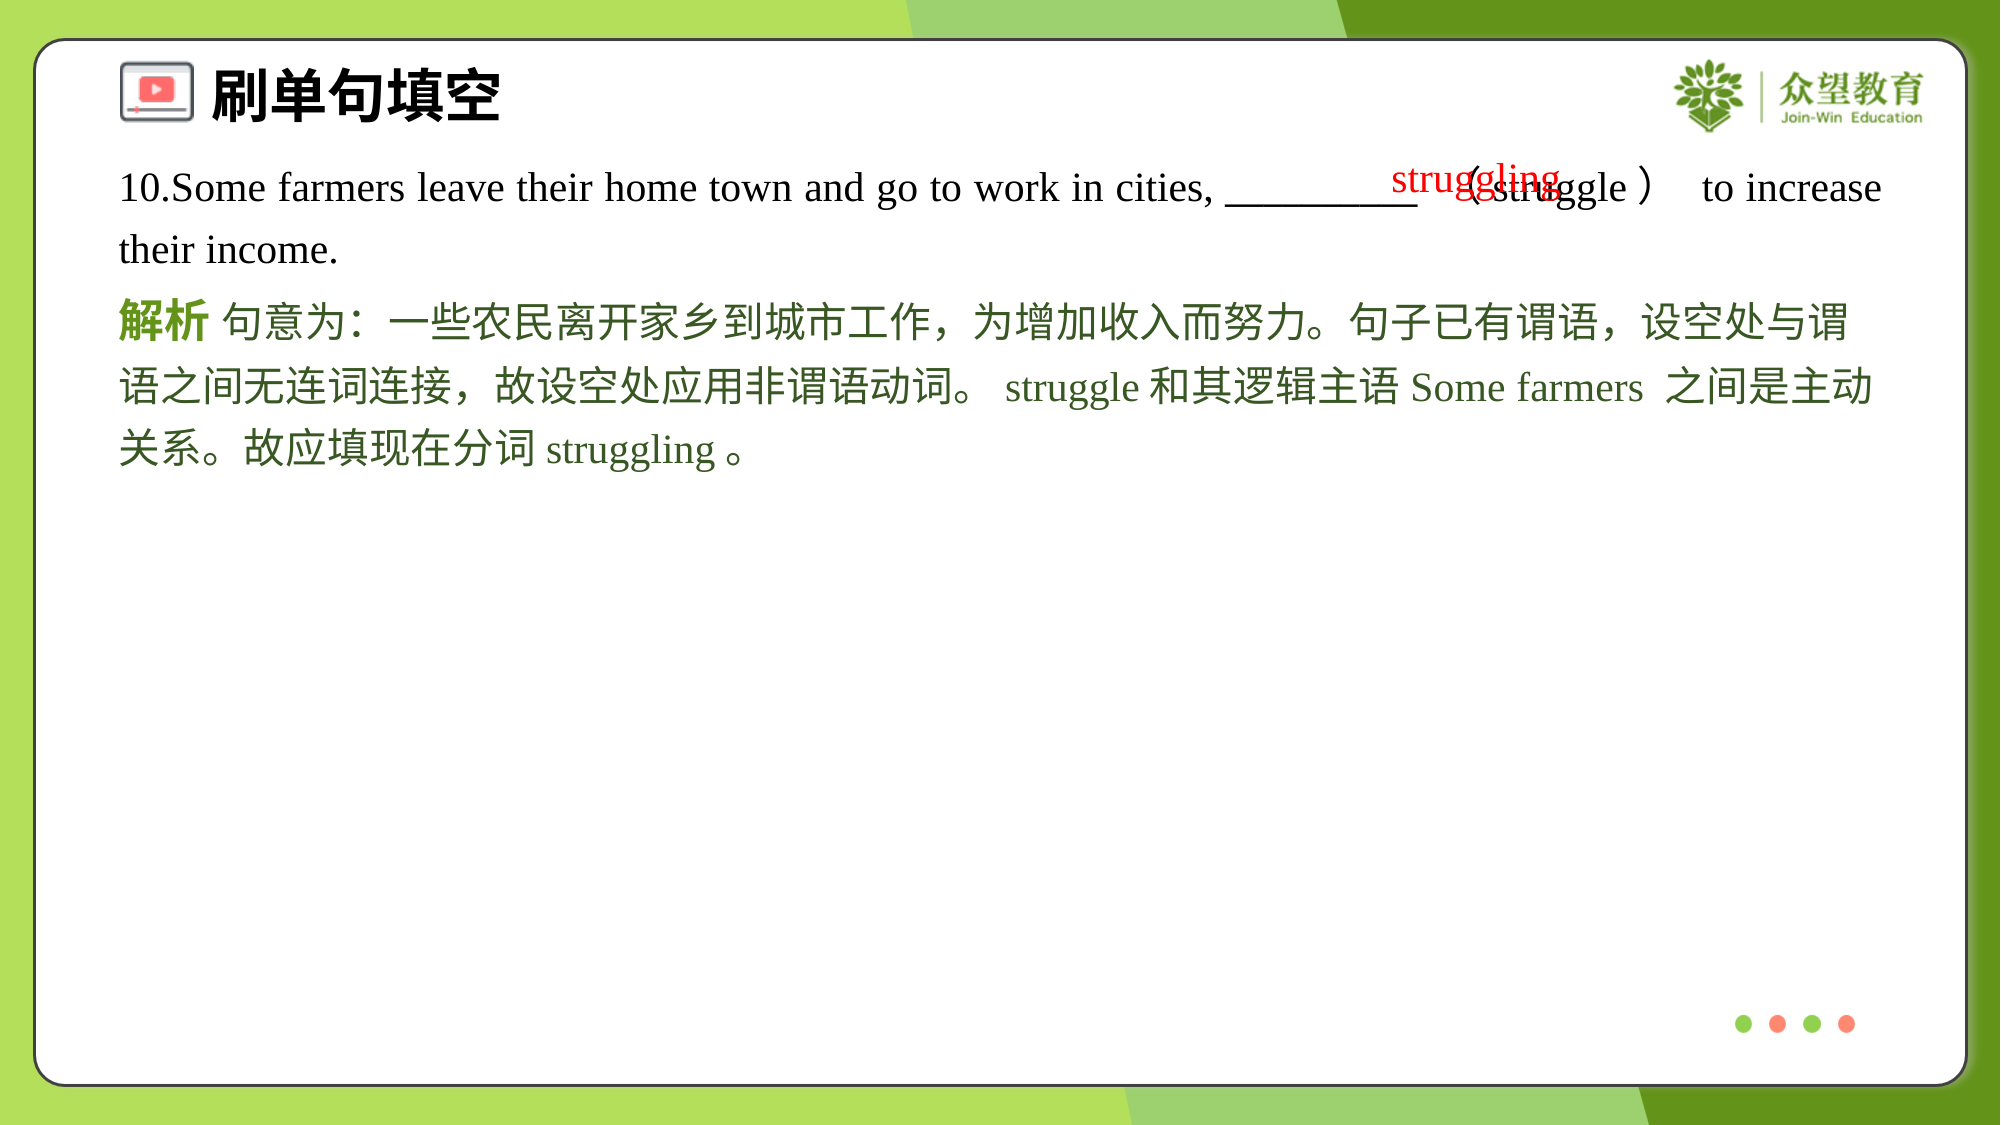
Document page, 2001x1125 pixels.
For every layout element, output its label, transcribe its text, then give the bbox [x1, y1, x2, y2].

text_box 解析 句意为：一些农民离开家乡到城市工作，为增加收入而努力。句子已有谓语，设空处与谓语之间无连词连接，故设空处应用非谓语动词。struggle和其逻辑主语Some farmers 之间是主动关系。故应填现在分词struggling。 [118, 278, 1883, 468]
text_box struggling [1387, 138, 1566, 197]
picture [0, 0, 2000, 1125]
text_box 10.Some farmers leave their home town and go to work in cities, __________ （struggle） to increase their income. [118, 146, 1883, 267]
